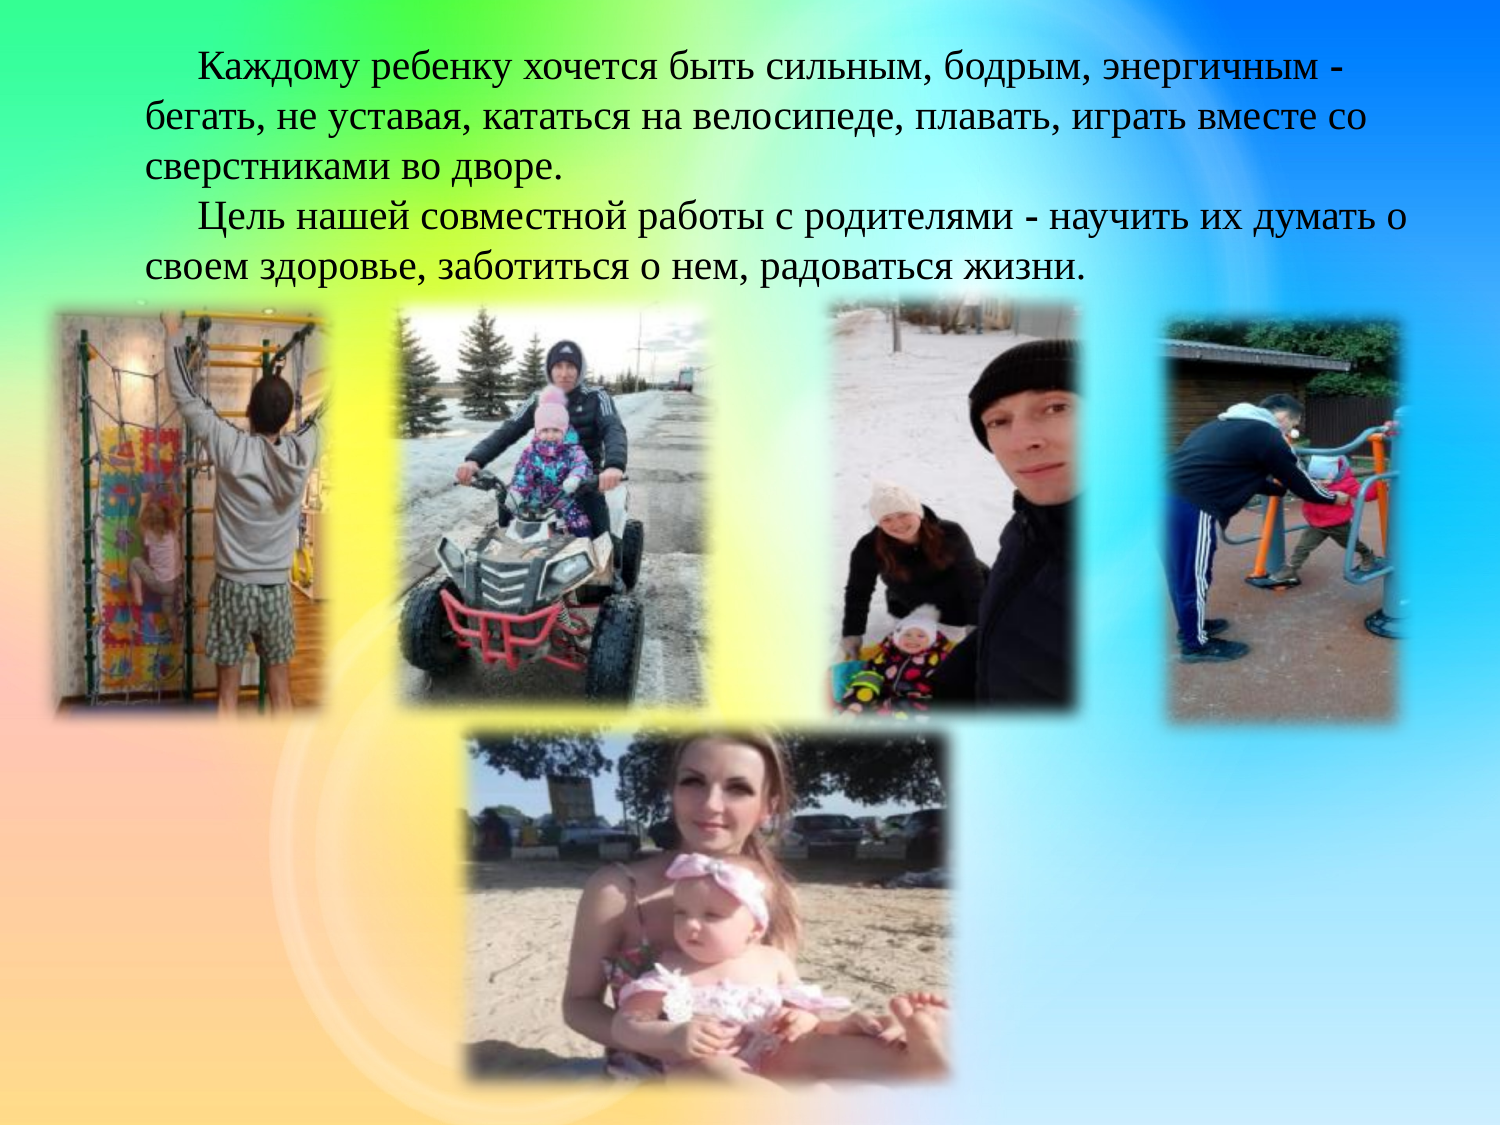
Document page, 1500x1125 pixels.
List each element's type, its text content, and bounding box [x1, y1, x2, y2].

text_box Каждому ребенку хочется быть сильным, бодрым, энергичным - бегать, не уставая, кататься на велосипеде, плавать, играть вместе со сверстниками во дворе. Цель нашей совместной работы с родителями - научить их думать о своем здоровье, заботиться о нем, радоваться жизни. [130, 29, 1425, 295]
picture [0, 0, 1500, 1125]
